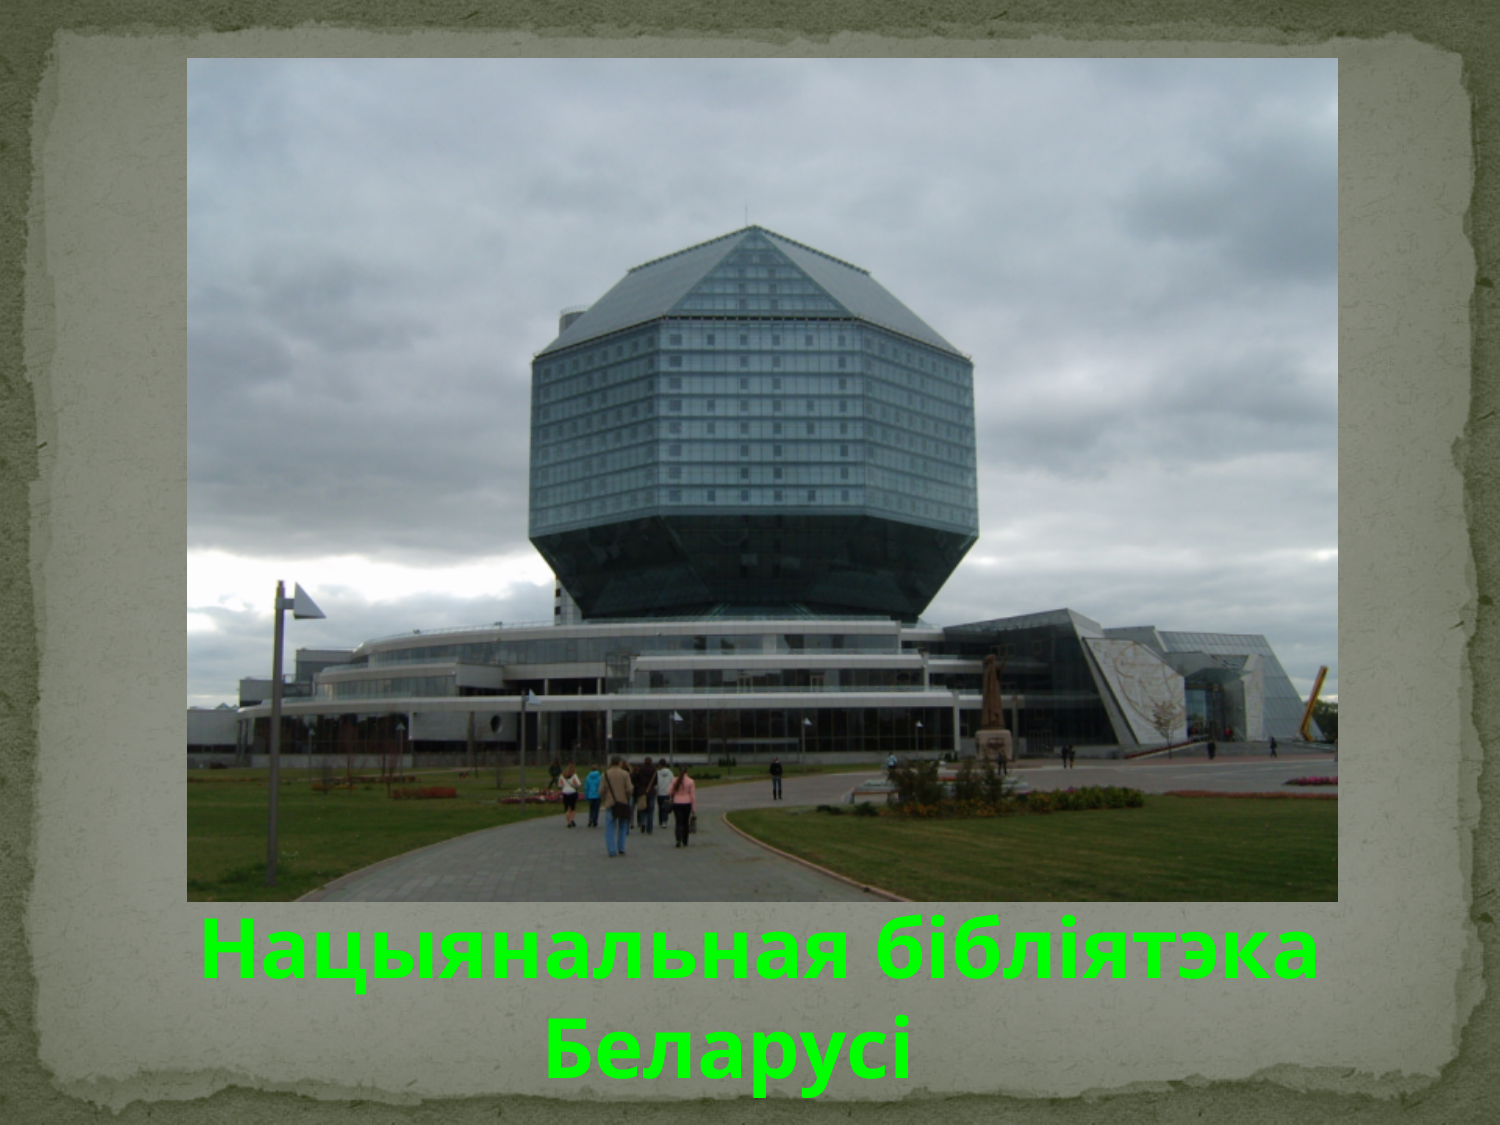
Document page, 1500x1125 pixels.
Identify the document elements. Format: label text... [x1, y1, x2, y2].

text_box Нацыянальная бібліятэка Беларусі [70, 888, 1430, 1103]
picture [187, 58, 1338, 902]
